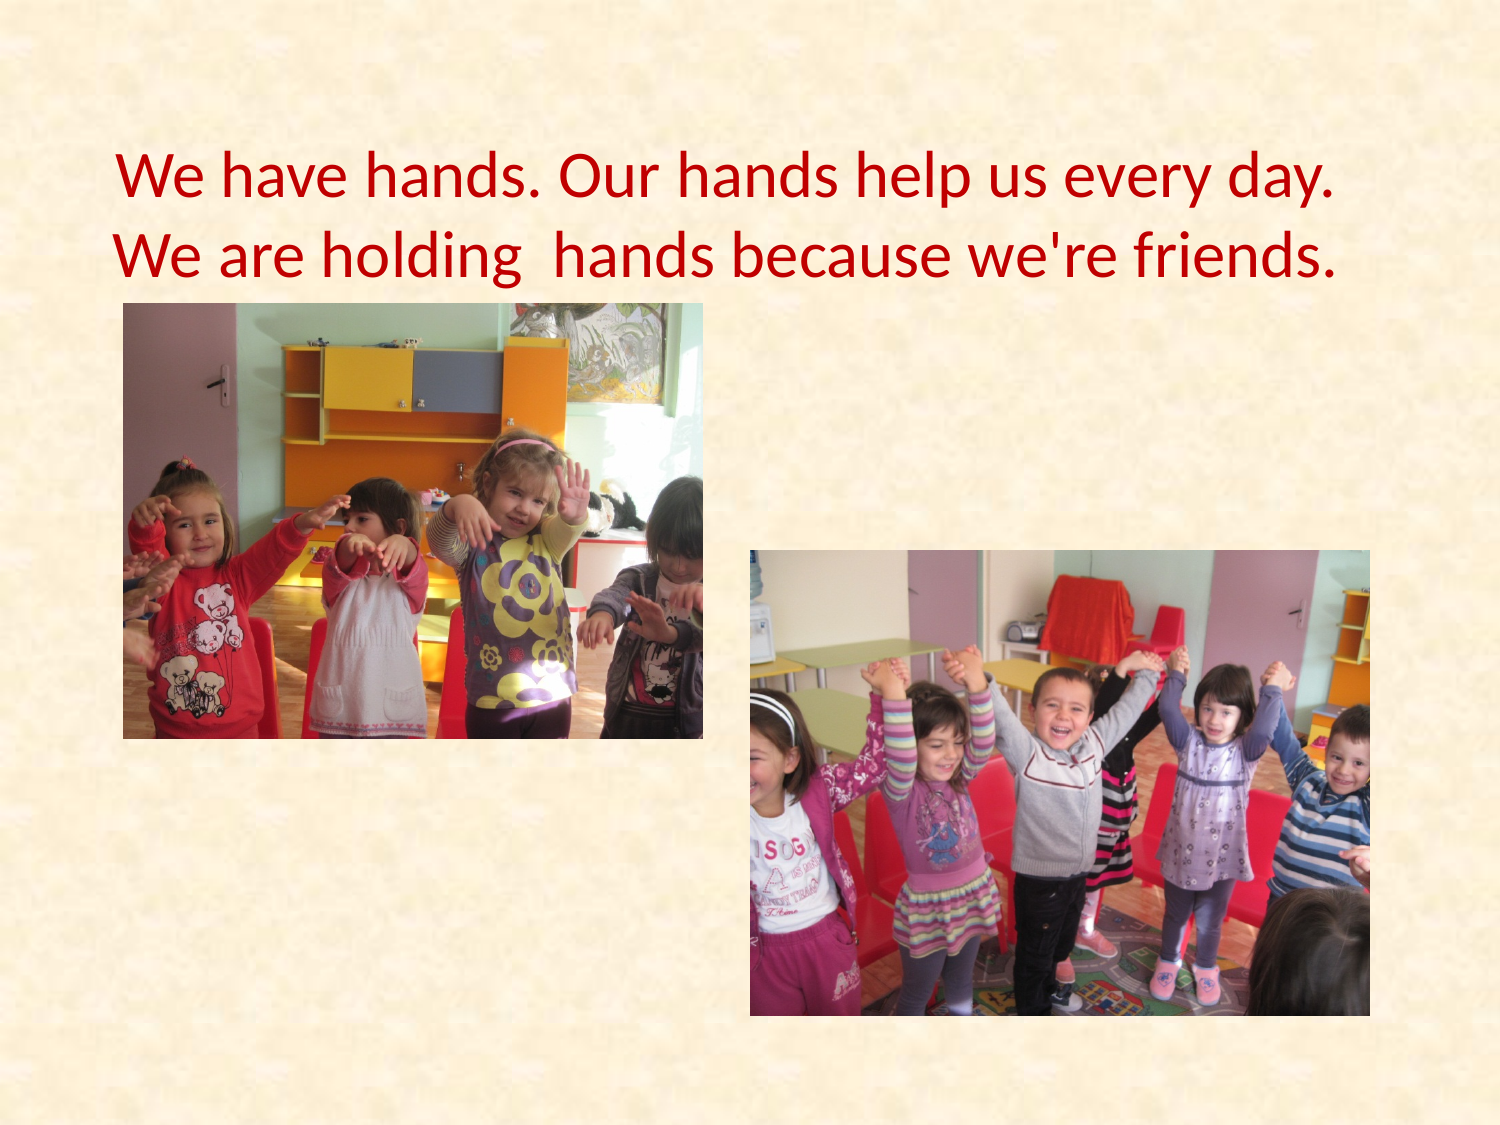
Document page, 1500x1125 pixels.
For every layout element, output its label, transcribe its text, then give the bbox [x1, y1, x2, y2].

subtitle [225, 637, 744, 925]
picture [0, 0, 1500, 1125]
title We have hands. Our hands help us every day. We are holding hands because we're friends. [88, 90, 1364, 332]
